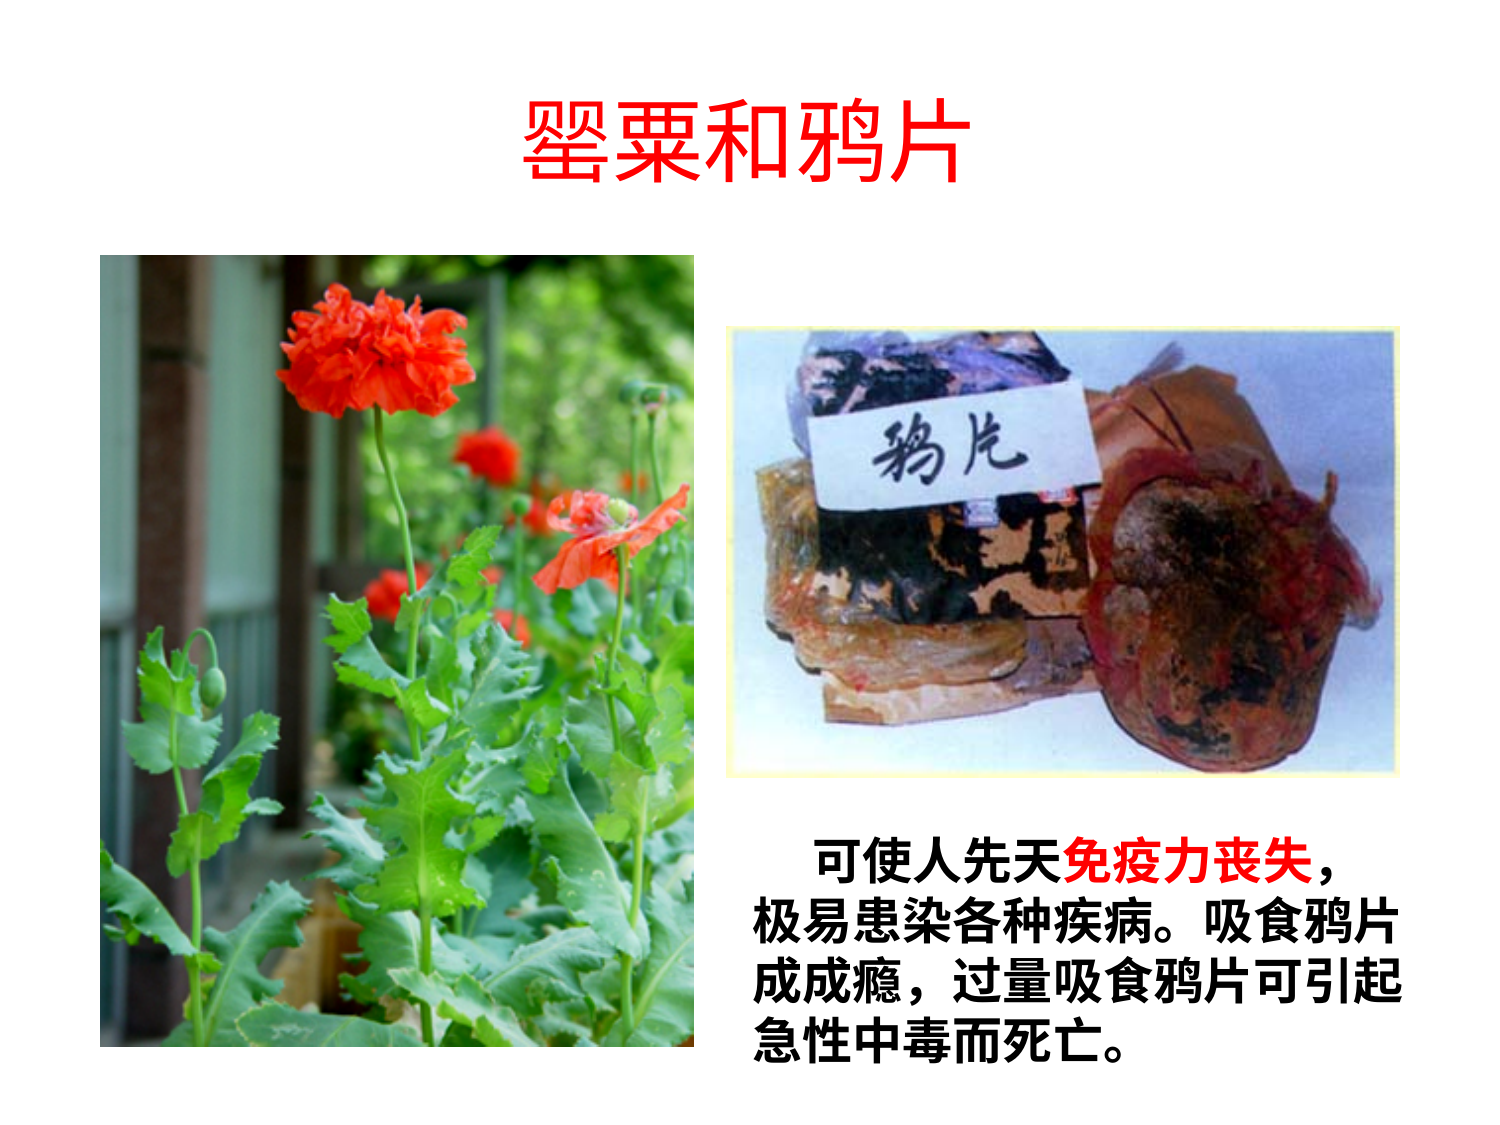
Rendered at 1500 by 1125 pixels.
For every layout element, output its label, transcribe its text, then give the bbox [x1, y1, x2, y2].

picture [726, 326, 1400, 779]
text_box 可使人先天免疫力丧失，极易患染各种疾病。吸食鸦片成成瘾，过量吸食鸦片可引起急性中毒而死亡。 [738, 822, 1424, 1078]
title 罂粟和鸦片 [74, 44, 1426, 233]
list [100, 255, 694, 1047]
